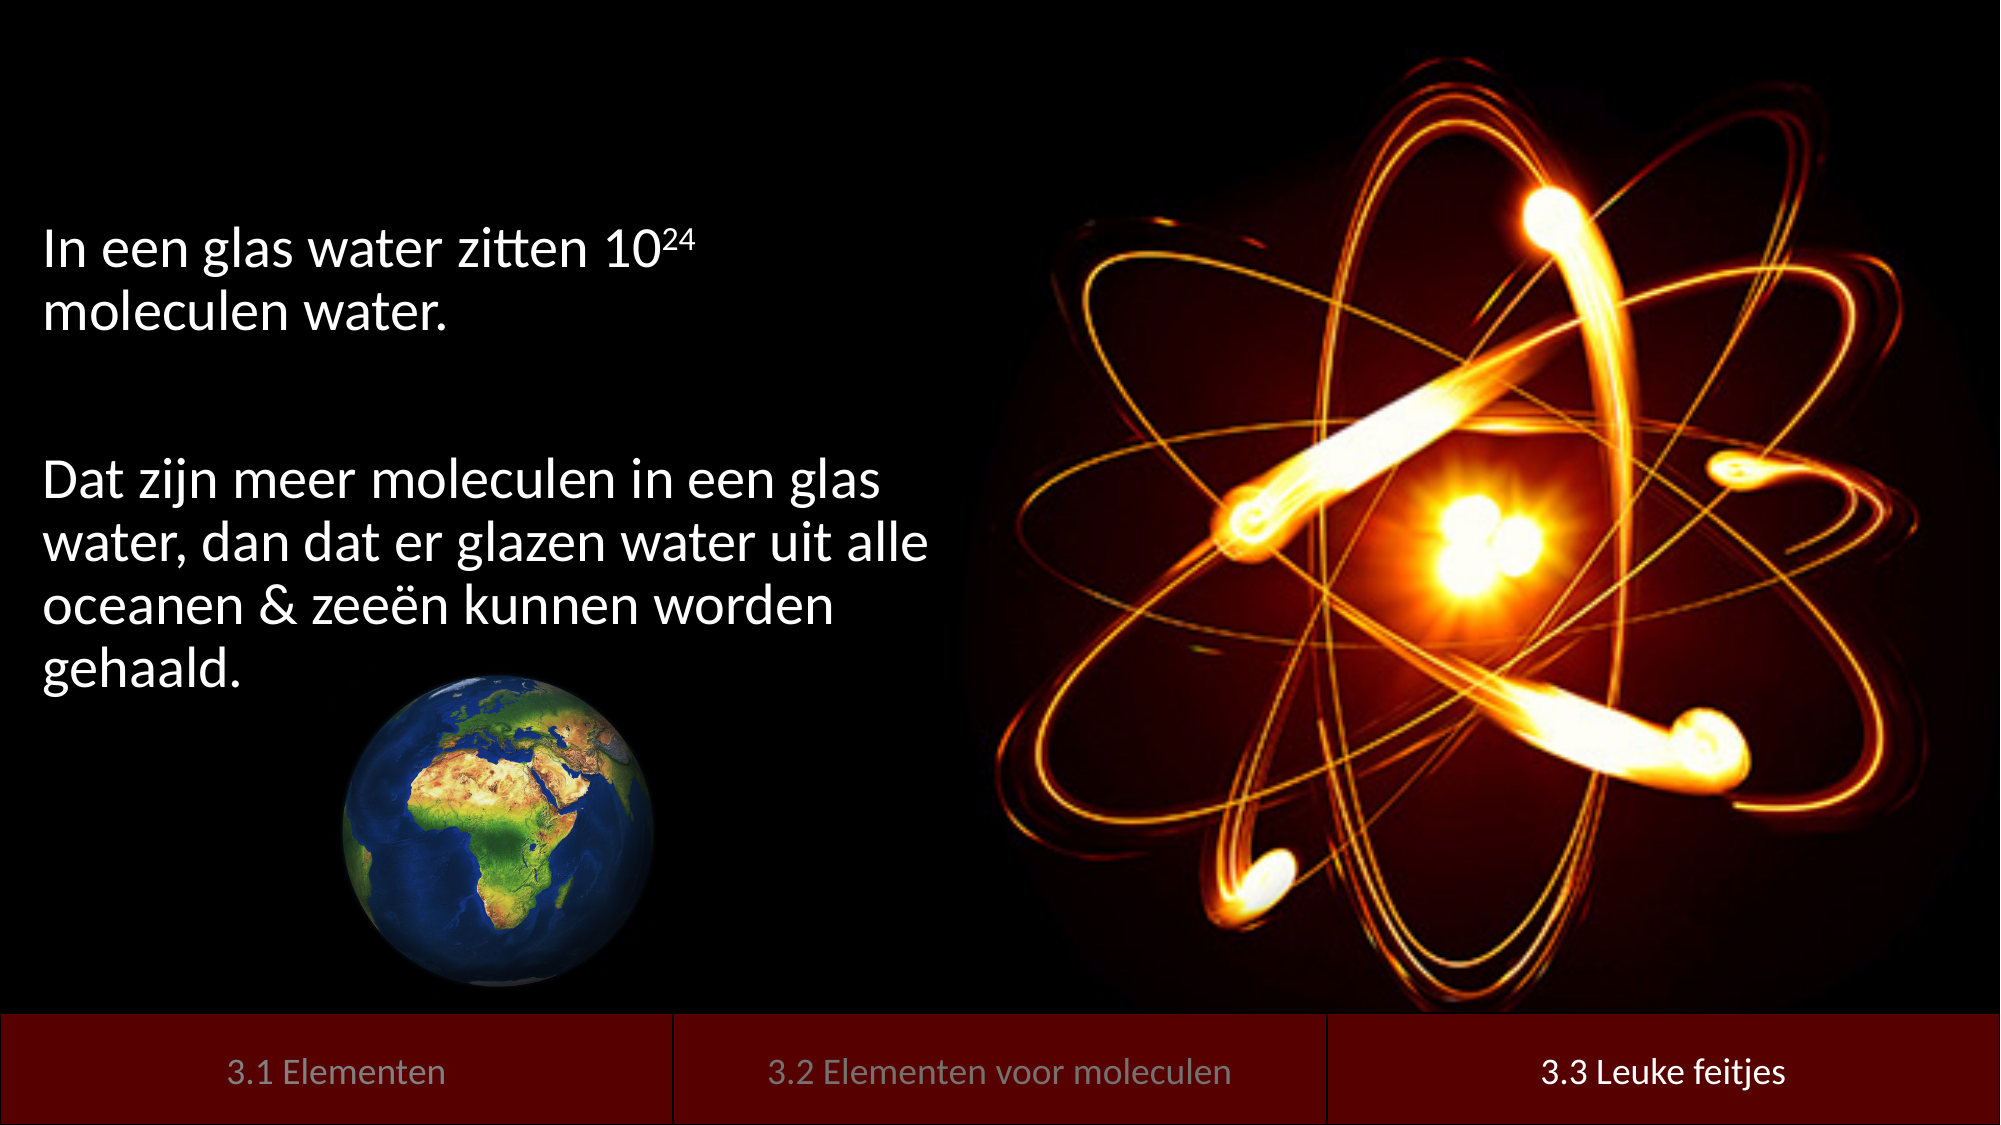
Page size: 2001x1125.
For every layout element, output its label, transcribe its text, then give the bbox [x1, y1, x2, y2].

list In een glas water zitten 1024 moleculen water. Dat zijn meer moleculen in een glas water, dan dat er glazen water uit alle oceanen & zeeën kunnen worden gehaald. [27, 210, 577, 991]
picture [327, 0, 2000, 1125]
text_box 3.1 Elementen [0, 1012, 577, 1125]
